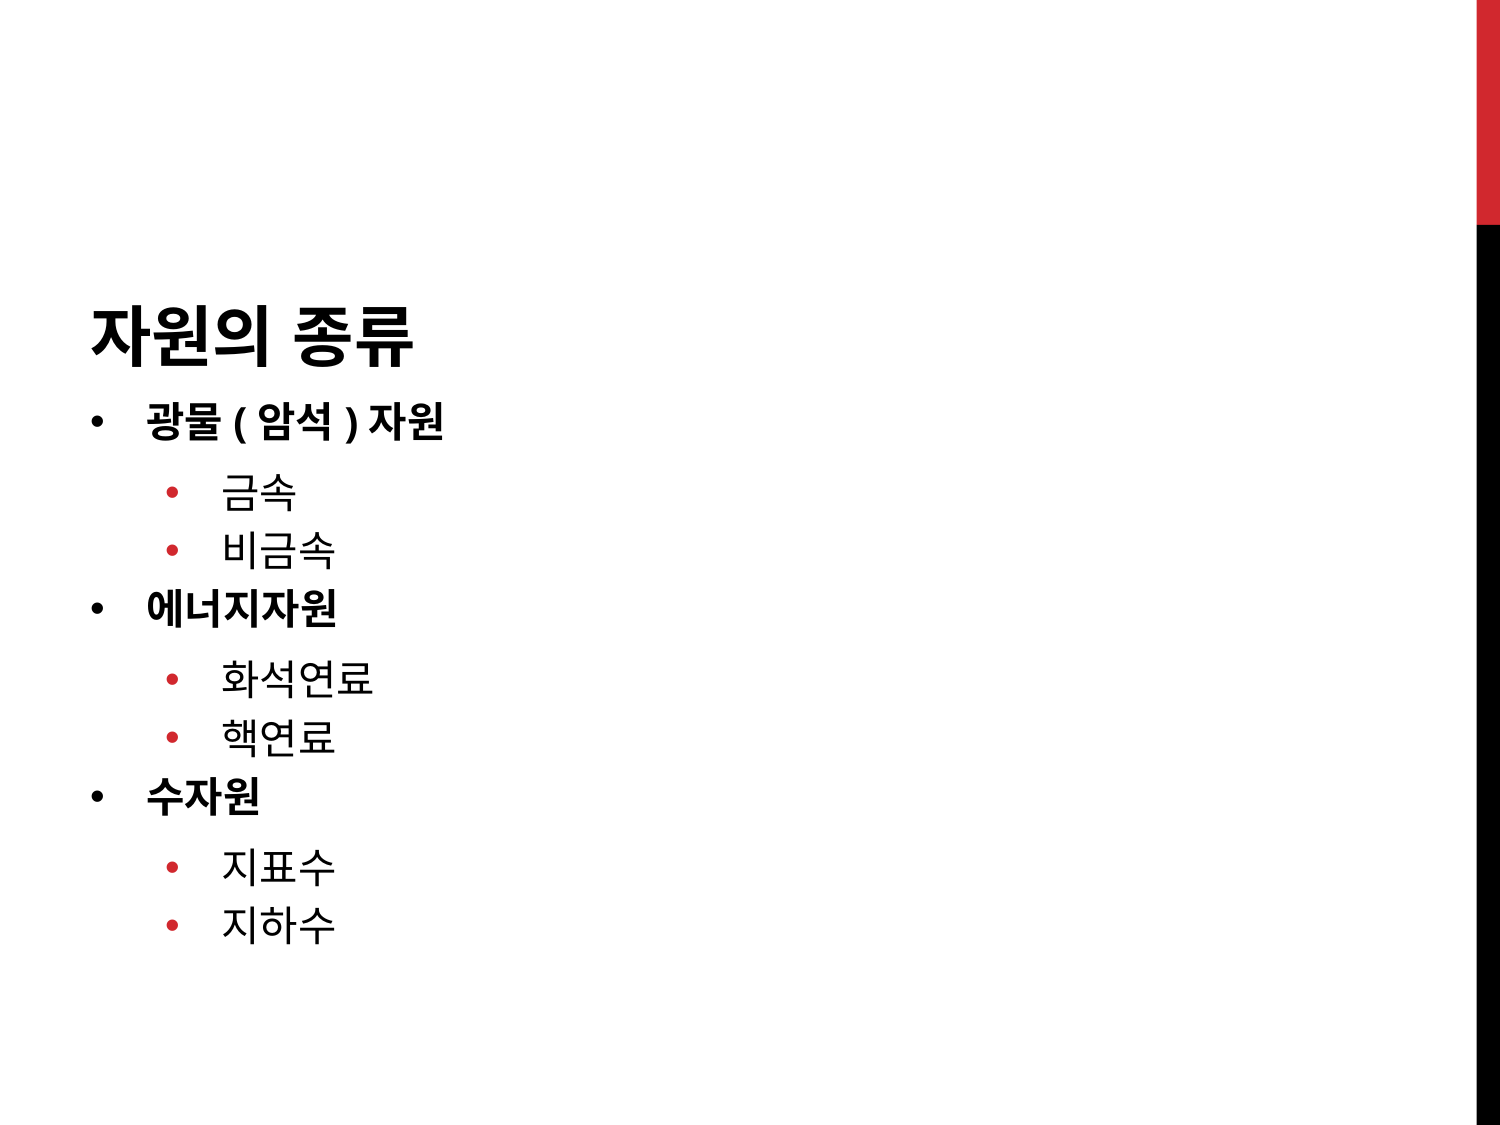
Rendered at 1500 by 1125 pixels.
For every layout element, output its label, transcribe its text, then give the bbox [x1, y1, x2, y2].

list 자원의 종류 광물(암석)자원 금속 비금속 에너지자원 화석연료 핵연료 수자원 지표수 지하수 [75, 287, 1325, 1005]
